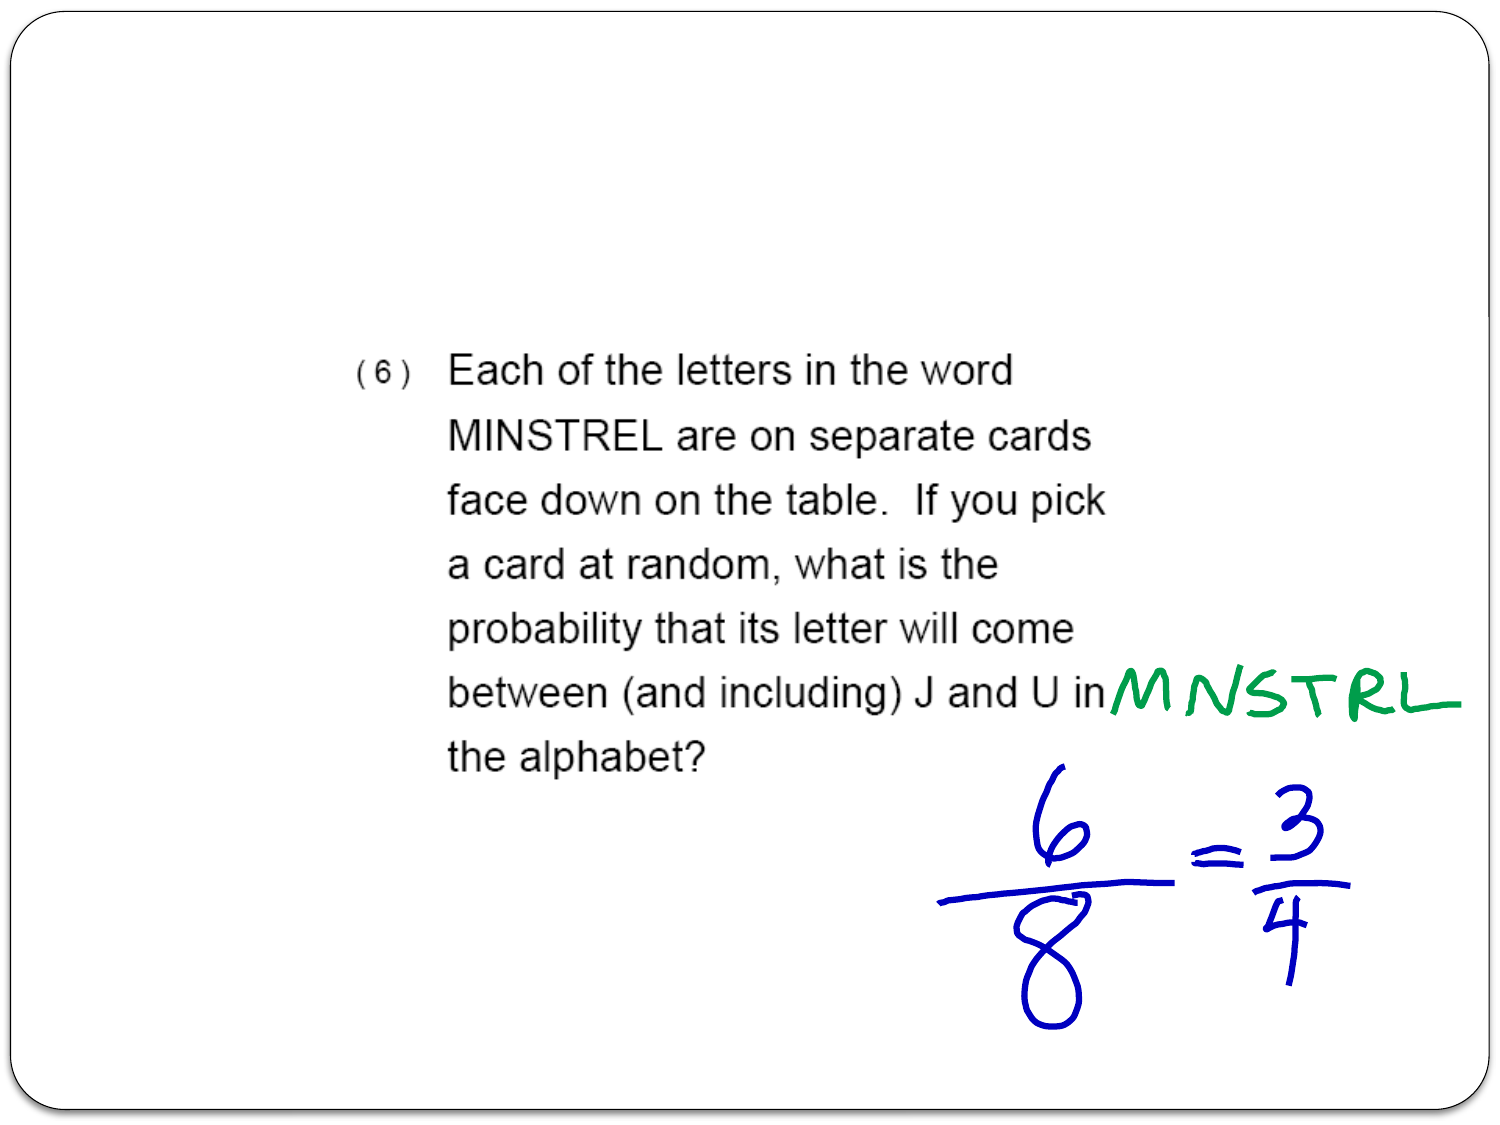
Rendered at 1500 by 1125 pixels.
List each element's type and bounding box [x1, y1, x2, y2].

text_box [1270, 786, 1322, 859]
text_box [1193, 861, 1244, 866]
text_box [937, 881, 1175, 905]
text_box [1307, 679, 1321, 717]
text_box [1151, 669, 1170, 711]
text_box [1248, 671, 1285, 716]
text_box [1287, 896, 1299, 986]
text_box [1297, 914, 1308, 926]
text_box [1034, 810, 1088, 866]
picture [356, 324, 1144, 801]
text_box [1015, 893, 1090, 1028]
text_box [1253, 882, 1351, 894]
text_box [1193, 847, 1241, 855]
text_box [1351, 670, 1395, 720]
text_box [1189, 664, 1242, 714]
text_box [1265, 899, 1294, 931]
text_box [1403, 672, 1462, 711]
